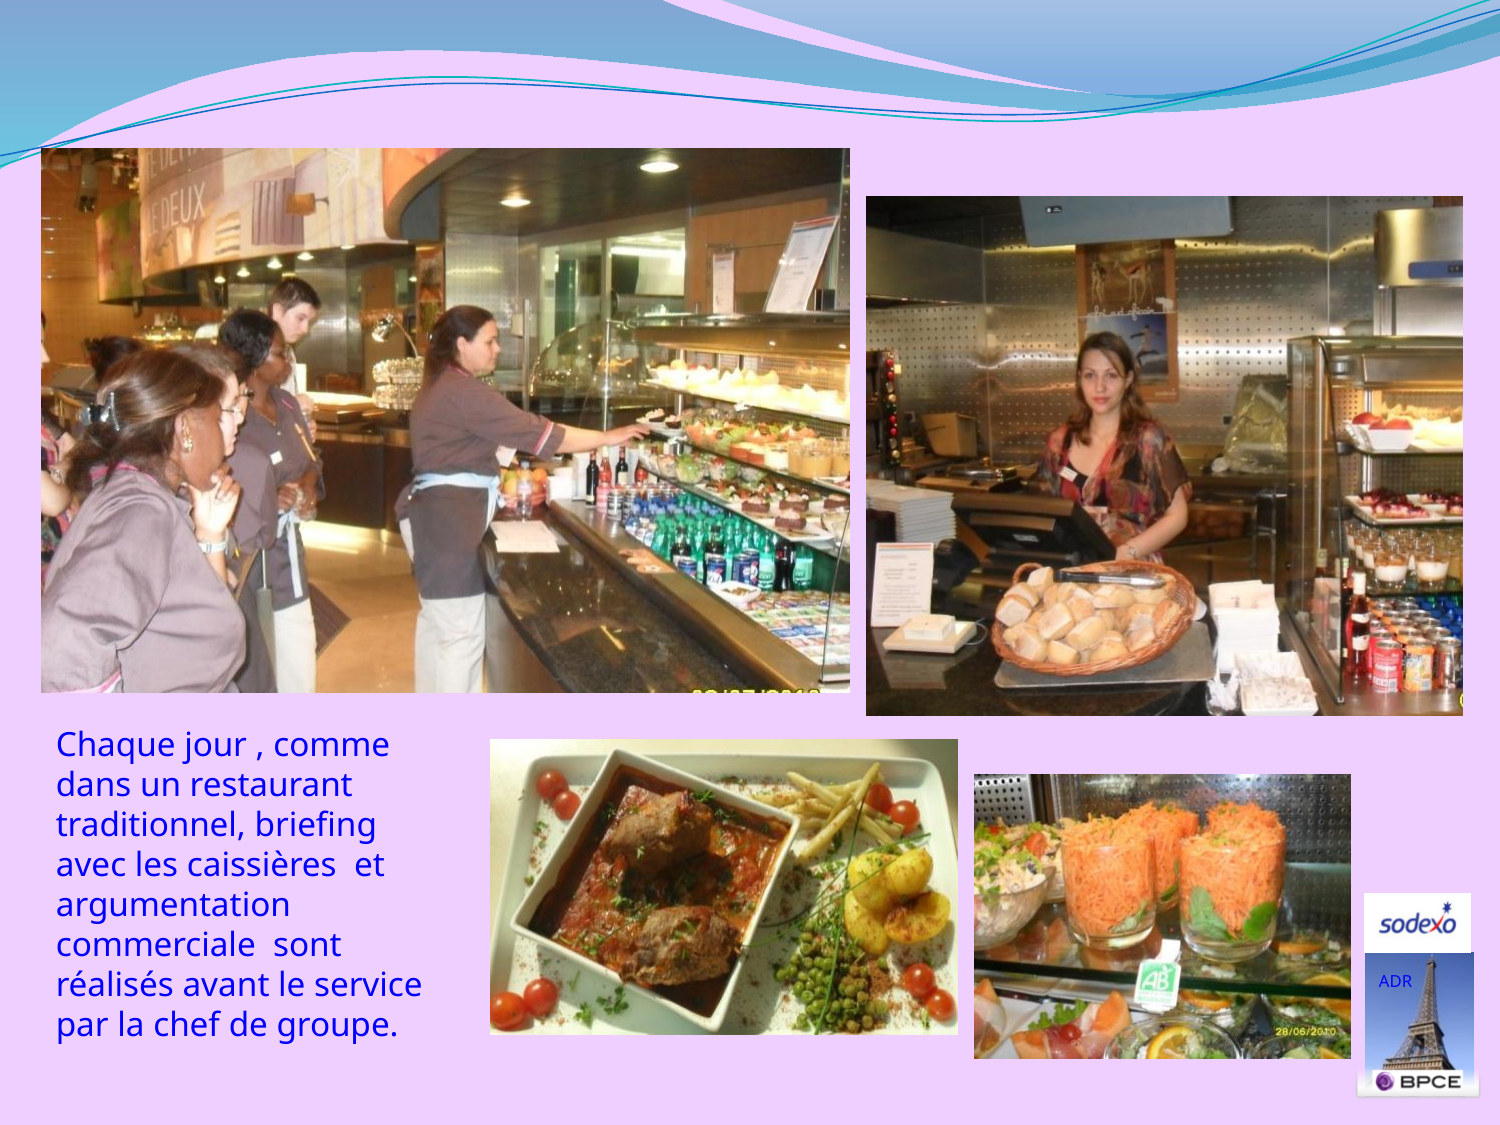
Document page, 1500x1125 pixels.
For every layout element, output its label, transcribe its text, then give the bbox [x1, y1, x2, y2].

picture [866, 196, 1463, 716]
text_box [1354, 892, 1483, 1102]
picture [40, 148, 851, 693]
picture [489, 739, 959, 1036]
picture [974, 774, 1352, 1059]
text_box Chaque jour , comme dans un restaurant traditionnel, briefing avec les caissières et argumentation commerciale sont réalisés avant le service par la chef de groupe. [41, 716, 443, 1051]
